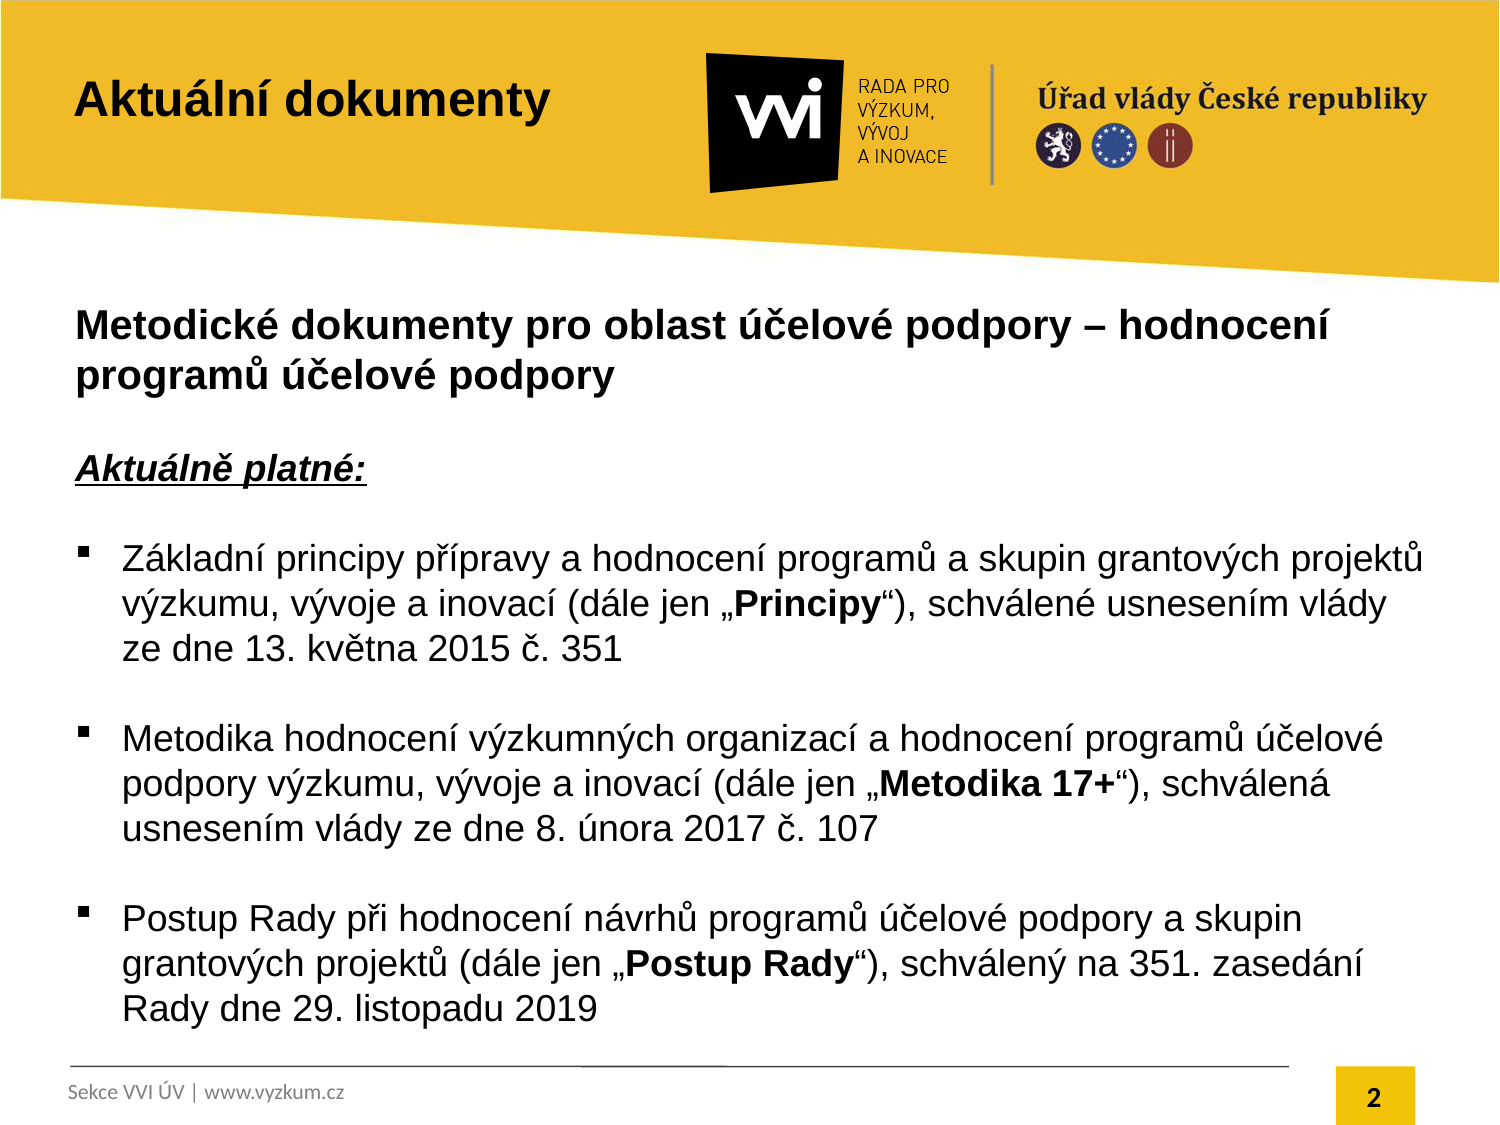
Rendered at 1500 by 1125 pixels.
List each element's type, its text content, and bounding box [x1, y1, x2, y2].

title Metodické dokumenty pro oblast účelové podpory – hodnocení programů účelové podpory [75, 278, 1425, 444]
picture [0, 0, 1500, 283]
text_box Aktuální dokumenty [58, 58, 711, 225]
text_box Sekce VVI ÚV | www.vyzkum.cz [53, 1070, 621, 1112]
subtitle Aktuálně platné: Základní principy přípravy a hodnocení programů a skupin grantových projektů výzkumu, vývoje a inovací (dále jen „Principy“), schválené usnesením vlády ze dne 13. května 2015 č. 351 Metodika hodnocení výzkumných organizací a hodnocení programů účelové podpory výzkumu, vývoje a inovací (dále jen „Metodika 17+“), schválená usnesením vlády ze dne 8. února 2017 č. 107 Postup Rady při hodnocení návrhů programů účelové podpory a skupin grantových projektů (dále jen „Postup Rady“), schválený na 351. zasedání Rady dne 29. listopadu 2019 [75, 444, 1425, 1059]
text_box 2 [1324, 1066, 1424, 1125]
